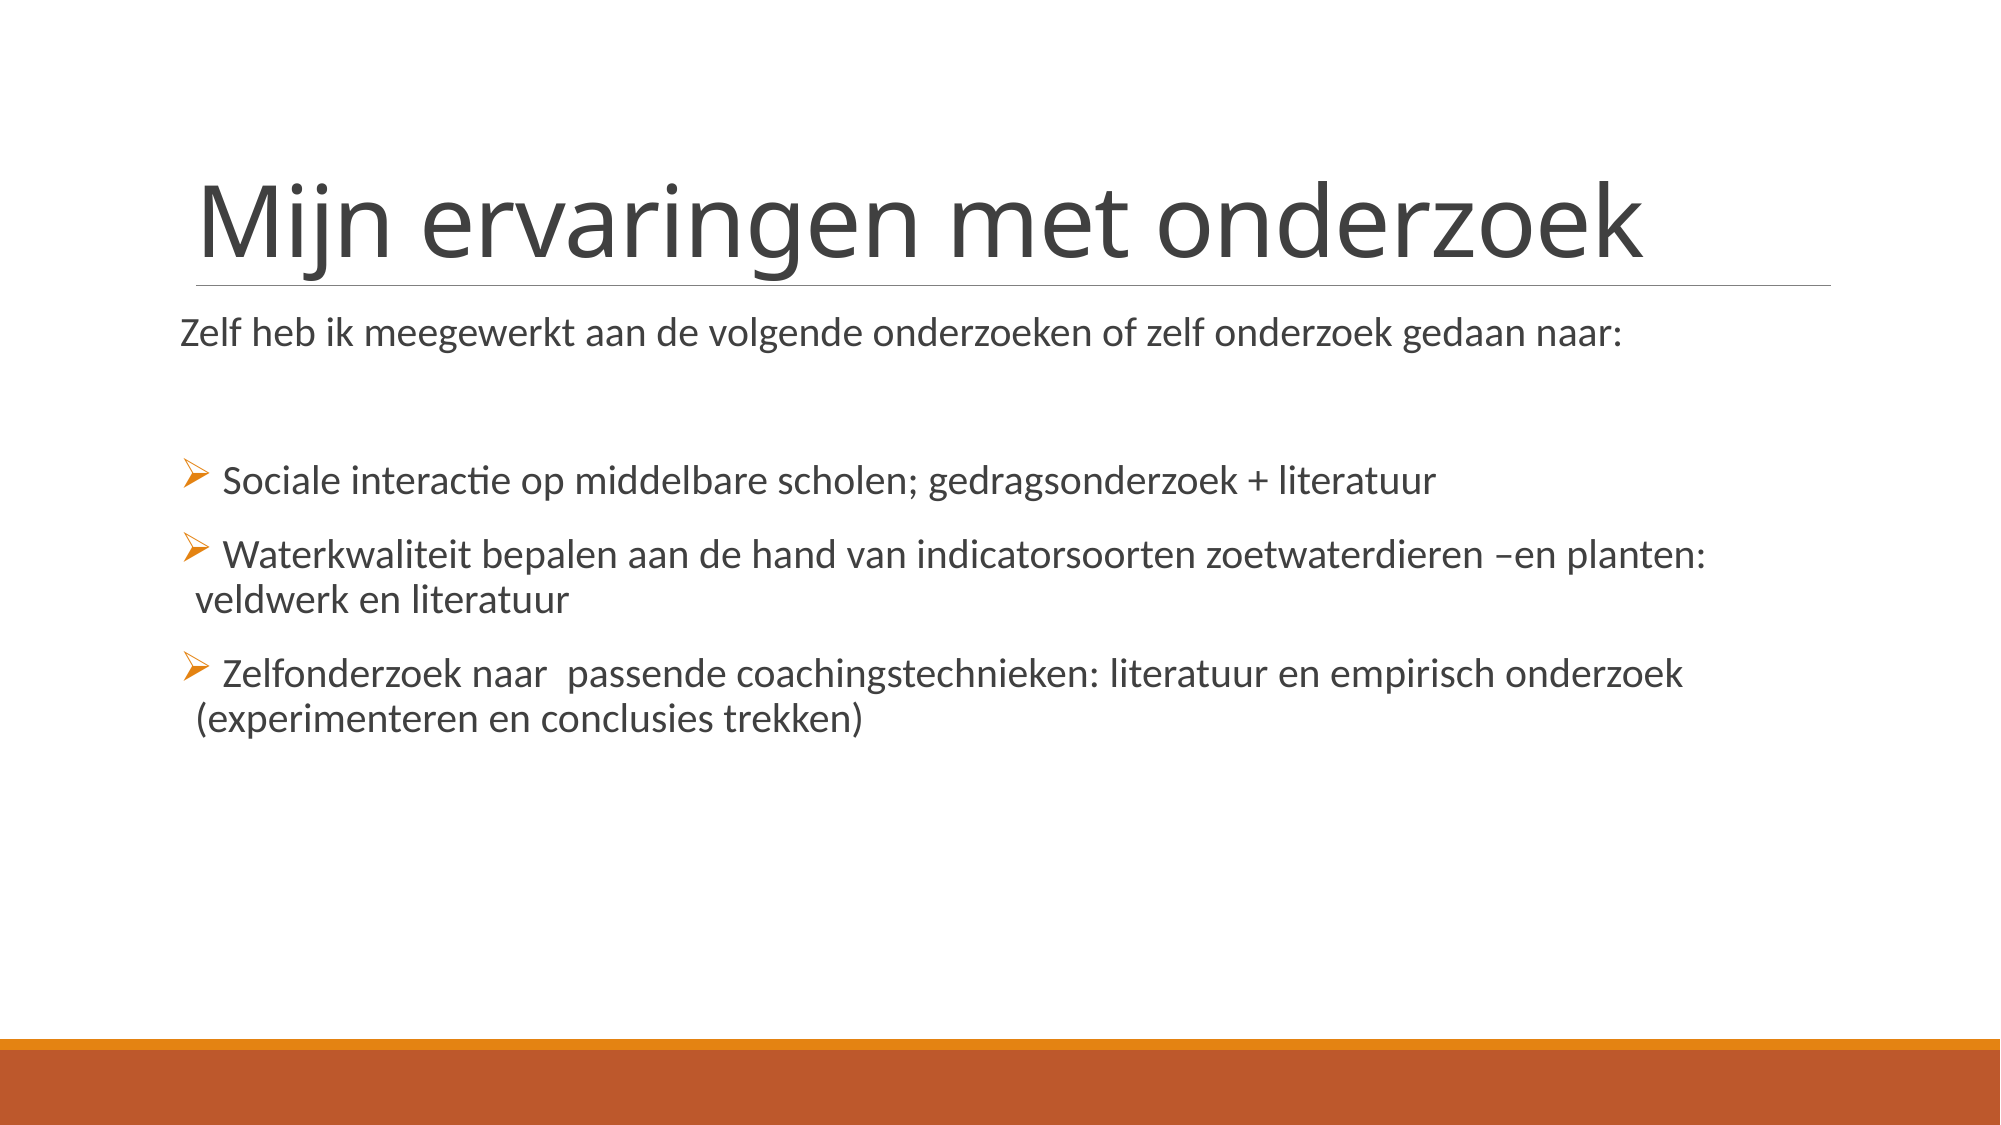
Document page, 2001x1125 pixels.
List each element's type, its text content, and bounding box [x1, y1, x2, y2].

title Mijn ervaringen met onderzoek [180, 47, 1830, 285]
list Zelf heb ik meegewerkt aan de volgende onderzoeken of zelf onderzoek gedaan naar: Sociale interactie op middelbare scholen; gedragsonderzoek + literatuur Waterkwaliteit bepalen aan de hand van indicatorsoorten zoetwaterdieren –en planten: veldwerk en literatuur Zelfonderzoek naar passende coachingstechnieken: literatuur en empirisch onderzoek (experimenteren en conclusies trekken) [180, 302, 1830, 963]
